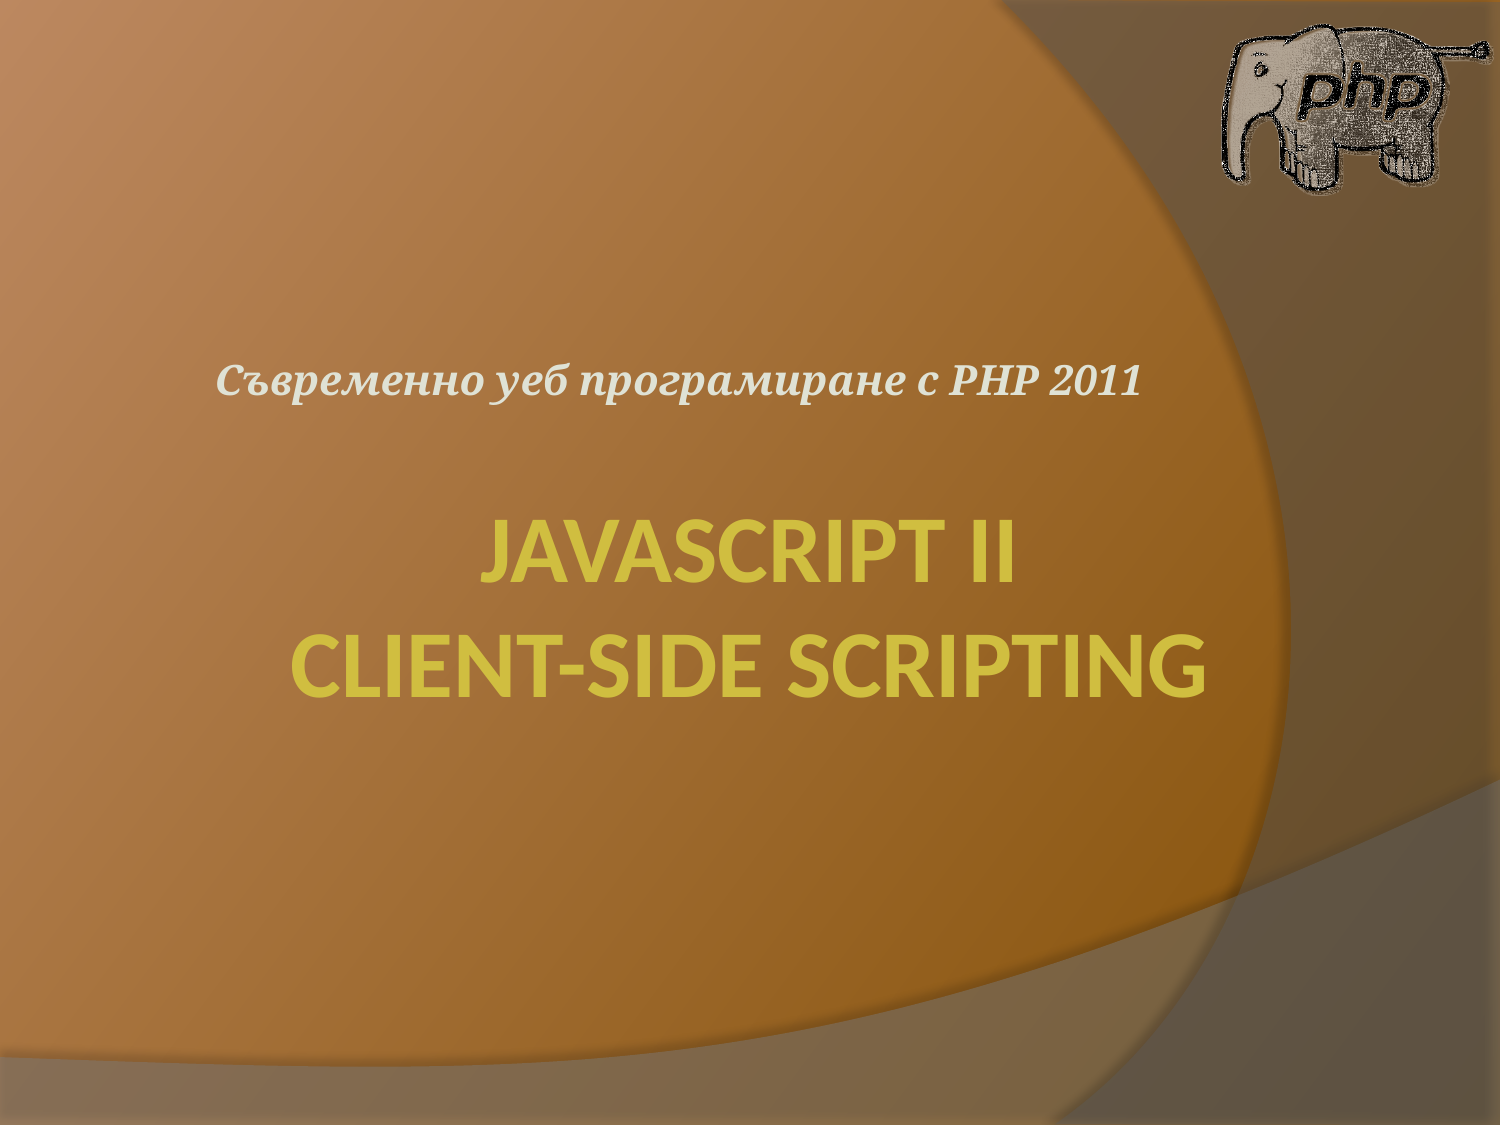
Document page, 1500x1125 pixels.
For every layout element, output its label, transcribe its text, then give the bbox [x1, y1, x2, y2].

subtitle Съвременно уеб програмиране с PHP 2011 [87, 237, 1151, 404]
picture [1211, 12, 1500, 201]
title Javascript II CLIENT-SIDE SCRIPTING [0, 412, 1500, 790]
